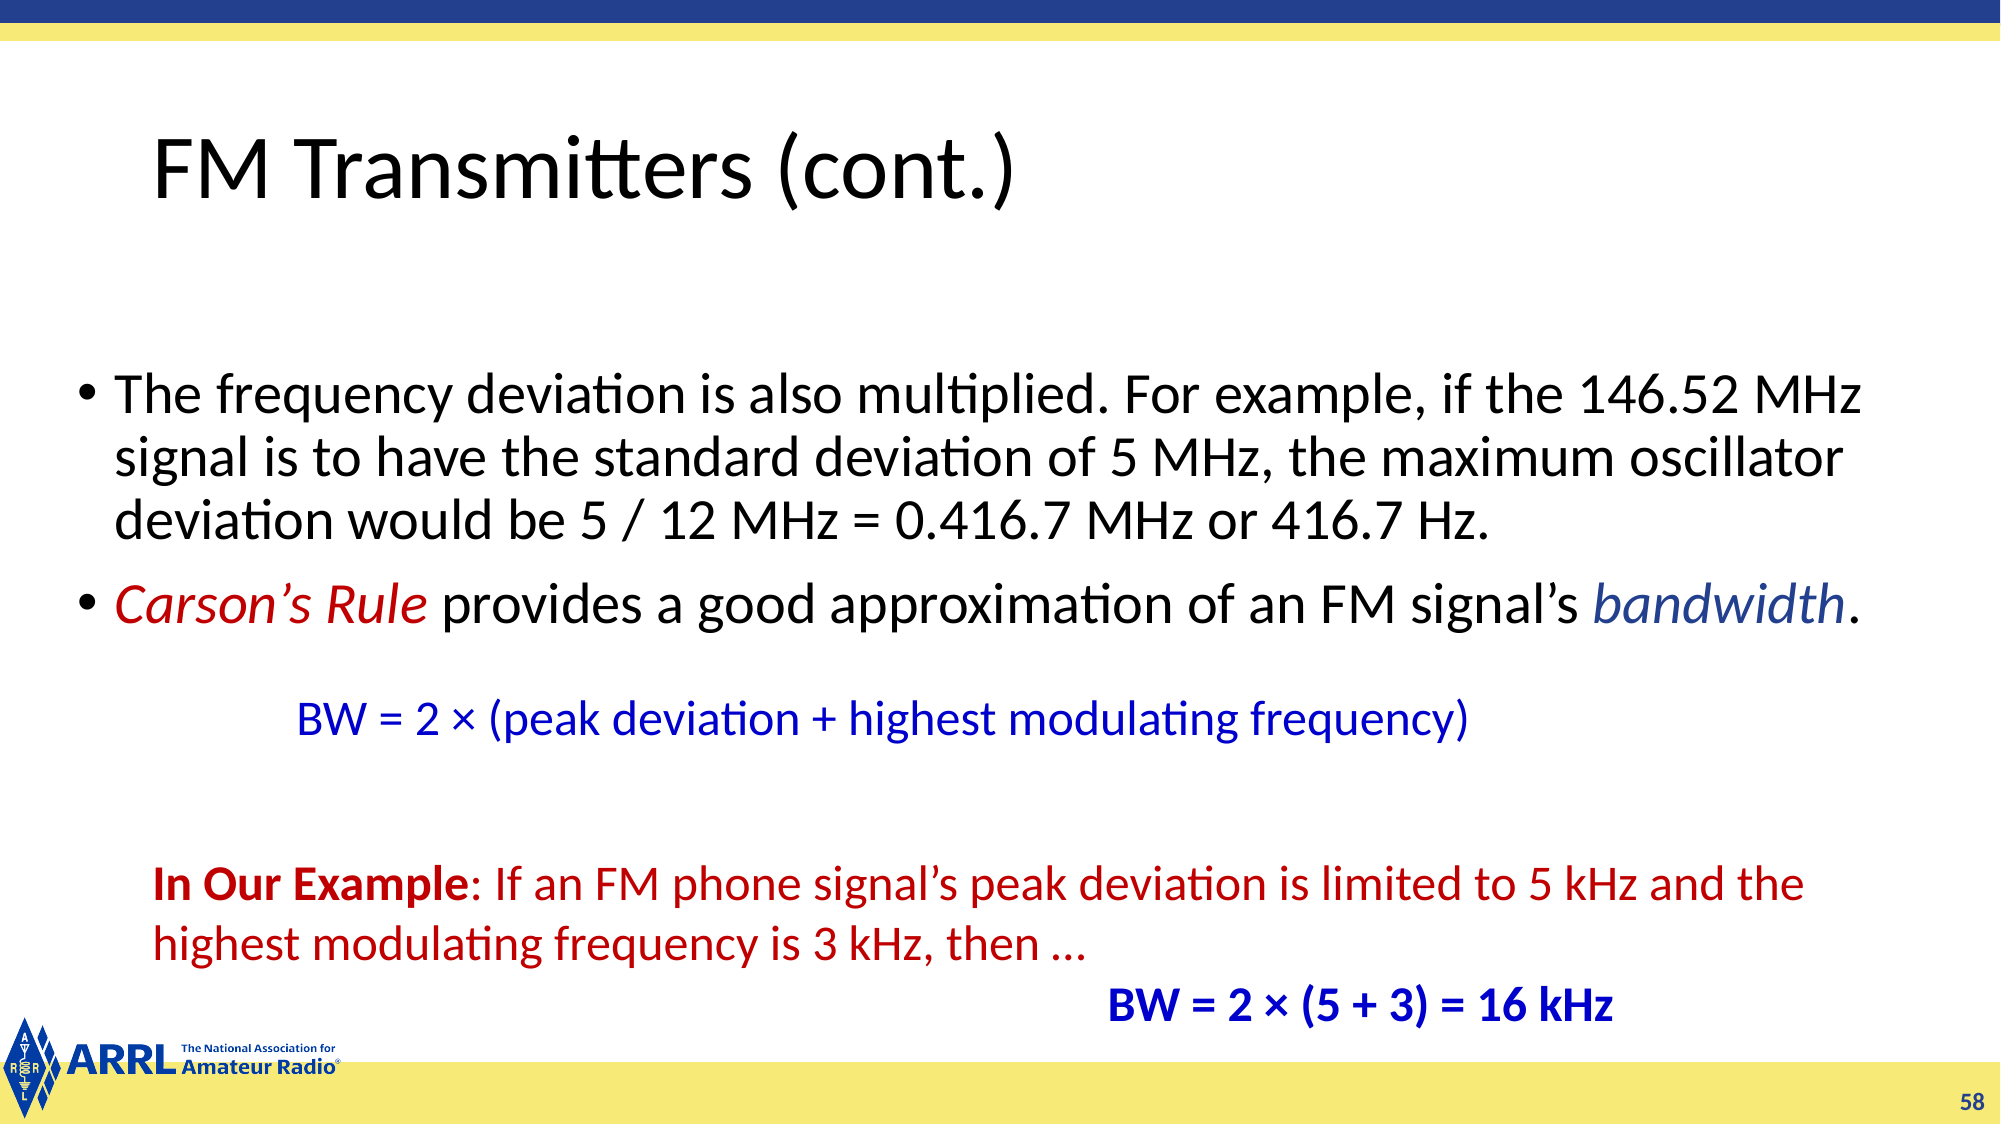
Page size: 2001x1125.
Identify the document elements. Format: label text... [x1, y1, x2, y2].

text_box BW = 2 × (peak deviation + highest modulating frequency) [281, 678, 1557, 754]
text_box In Our Example: If an FM phone signal’s peak deviation is limited to 5 kHz and the highest modulating frequency is 3 kHz, then … [137, 842, 1975, 1038]
title FM Transmitters (cont.) [137, 59, 1863, 278]
picture [1, 1015, 342, 1121]
text_box BW = 2 × (5 + 3) = 16 kHz [1092, 963, 1918, 1039]
list The frequency deviation is also multiplied. For example, if the 146.52 MHz signal is to have the standard deviation of 5 MHz, the maximum oscillator deviation would be 5 / 12 MHz = 0.416.7 MHz or 416.7 Hz. Carson’s Rule provides a good approximation of an FM signal’s bandwidth. [62, 355, 1900, 863]
